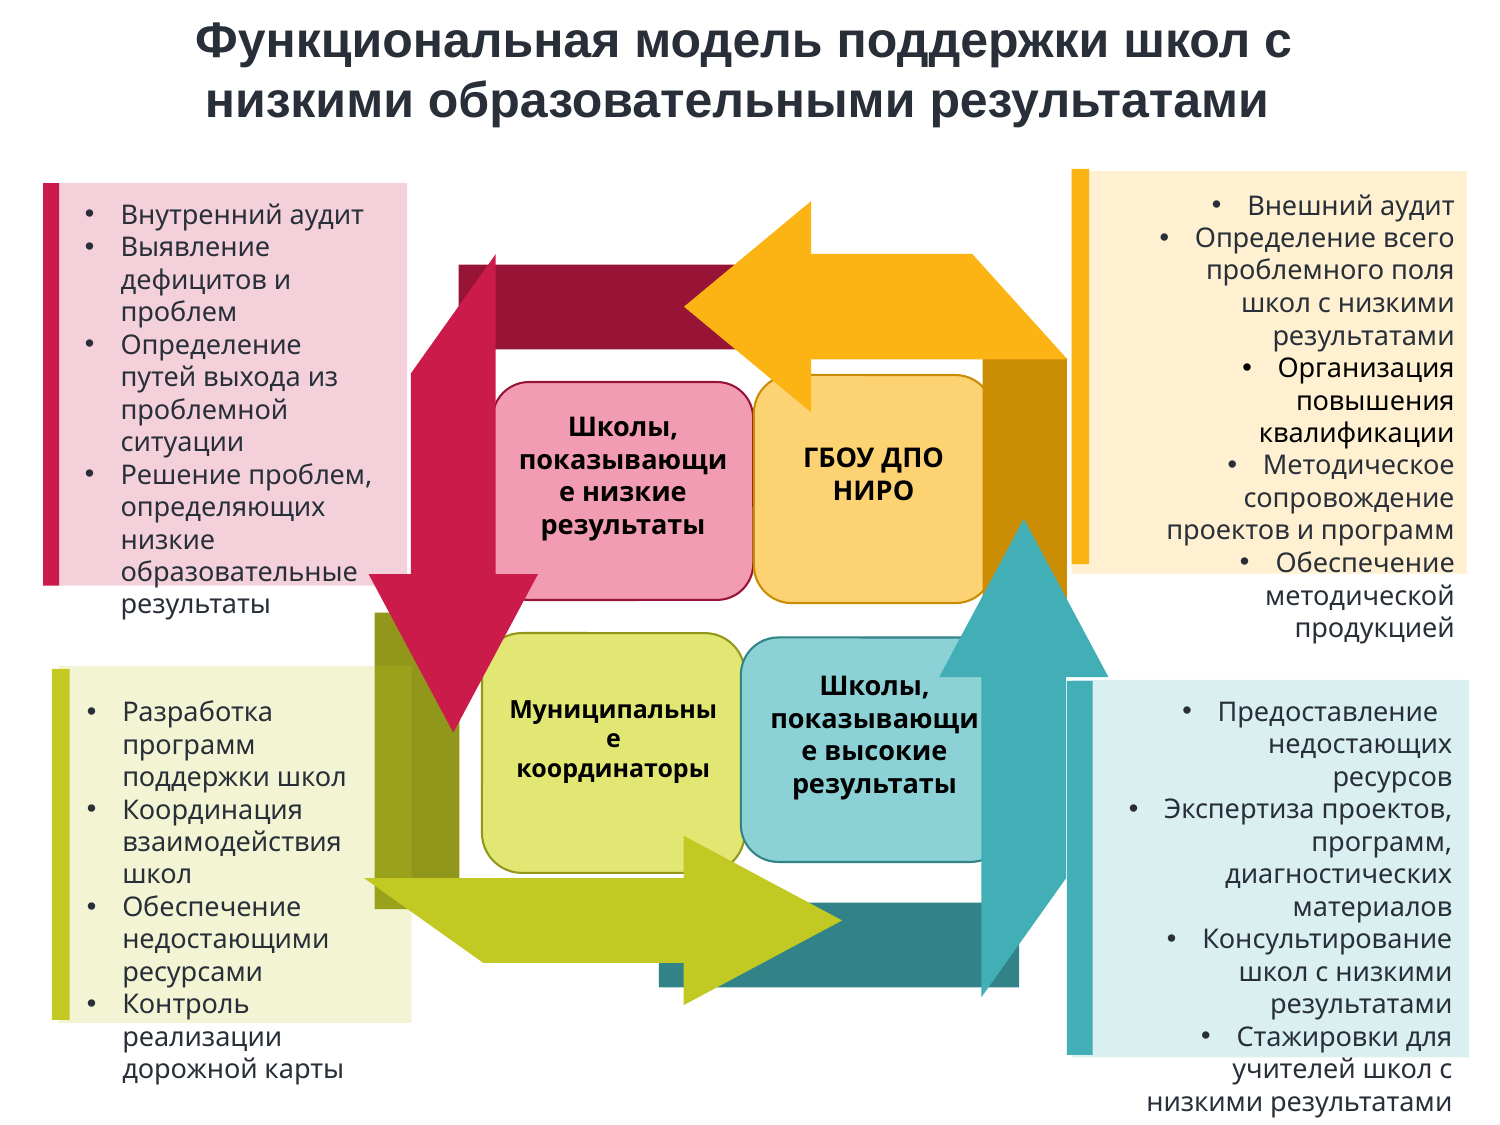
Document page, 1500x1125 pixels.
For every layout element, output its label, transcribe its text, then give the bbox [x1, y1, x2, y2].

text_box [1071, 168, 1090, 200]
text_box [57, 665, 368, 1024]
text_box Предоставление недостающих ресурсов Экспертиза проектов, программ, диагностических материалов Консультирование школ с низкими результатами Стажировки для учителей школ с низкими результатами [1095, 686, 1467, 1124]
text_box [60, 182, 408, 587]
text_box Разработка программ поддержки школ Координация взаимодействия школ Обеспечение недостающими ресурсами Контроль реализации дорожной карты [72, 687, 412, 1092]
text_box Внешний аудит Определение всего проблемного поля школ с низкими результатами Организация повышения квалификации Методическое сопровождение проектов и программ Обеспечение методической продукцией [1092, 180, 1470, 651]
text_box [51, 668, 71, 1021]
text_box [1071, 1050, 1095, 1058]
text_box Внутренний аудит Выявление дефицитов и проблем Определение путей выхода из проблемной ситуации Решение проблем, определяющих низкие образовательные результаты [70, 189, 398, 627]
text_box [368, 200, 1109, 1050]
text_box [1109, 679, 1470, 1058]
text_box [42, 182, 60, 587]
text_box [1090, 170, 1468, 200]
text_box Функциональная модель поддержки школ с низкими образовательными результатами [148, 0, 1339, 135]
